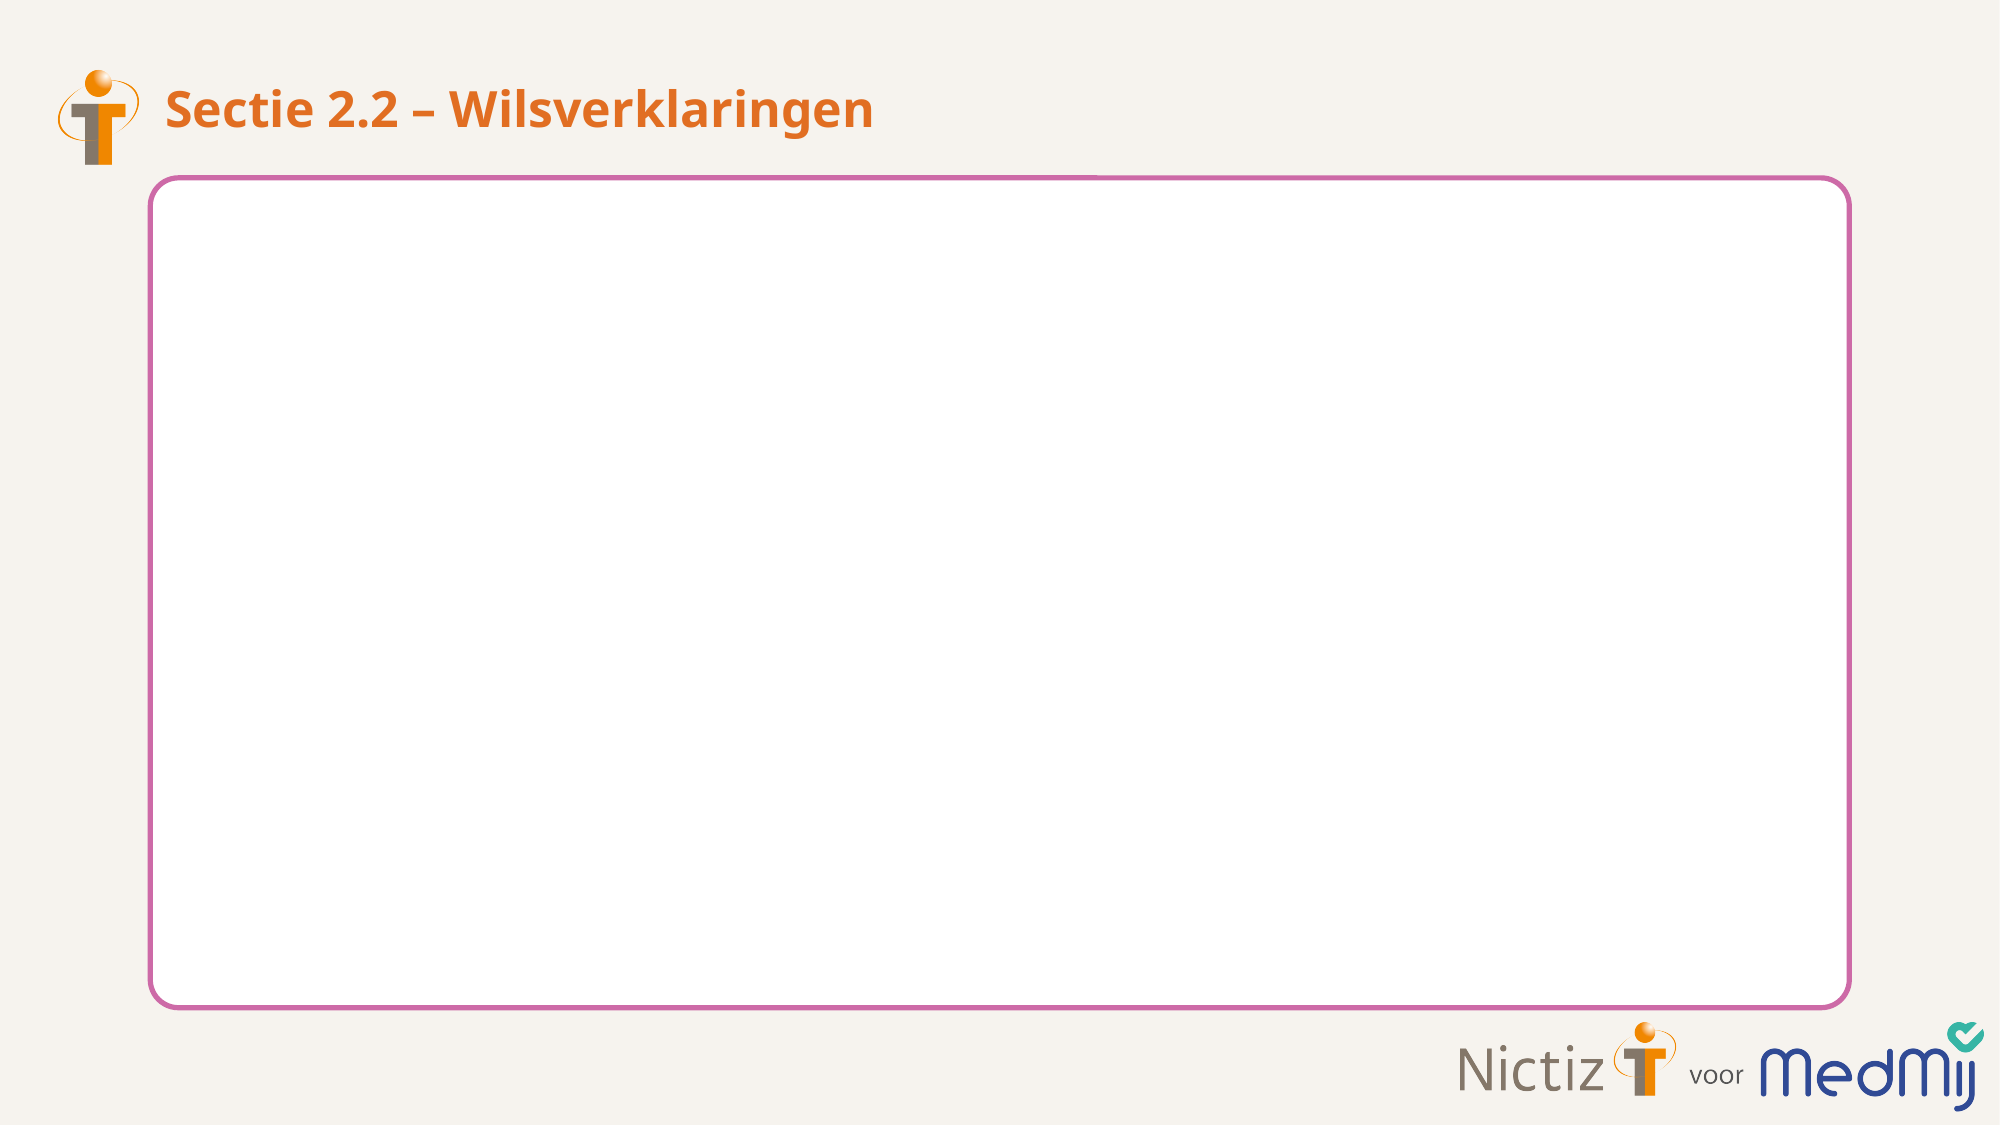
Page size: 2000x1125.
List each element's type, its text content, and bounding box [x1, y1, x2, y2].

title Sectie 2.2 – Wilsverklaringen [150, 76, 1850, 165]
picture [50, 66, 151, 187]
picture [1457, 1019, 1988, 1113]
